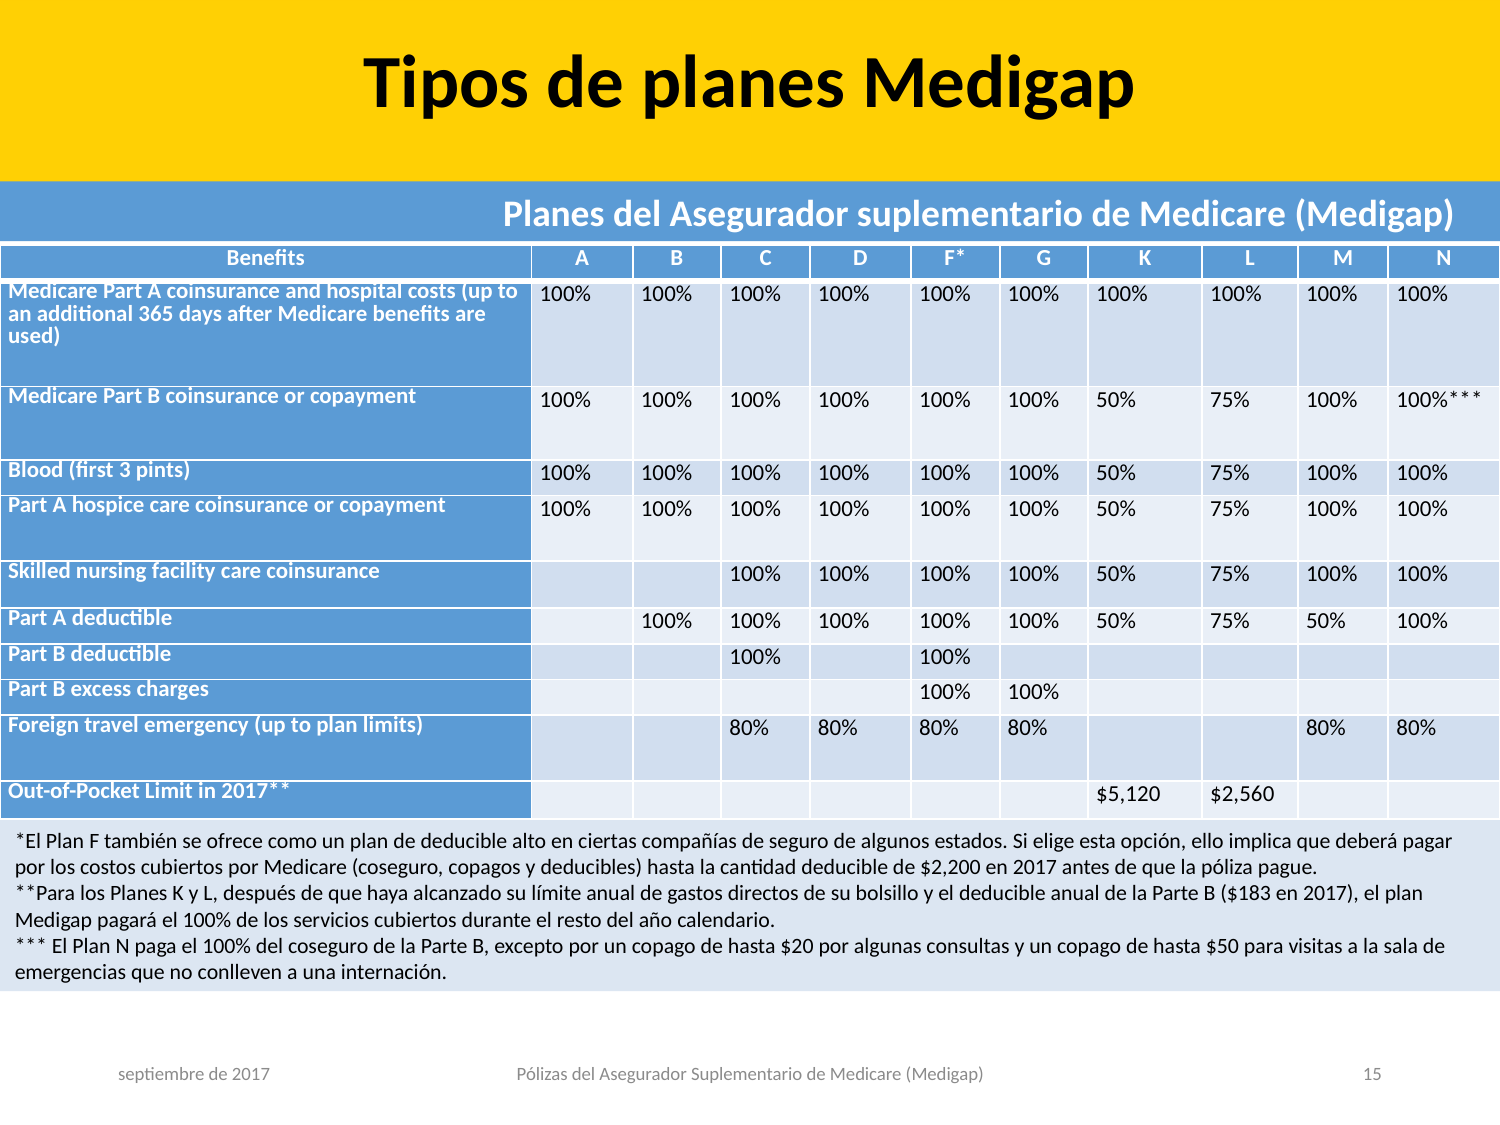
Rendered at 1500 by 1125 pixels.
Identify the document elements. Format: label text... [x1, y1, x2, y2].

table_cell 100% [1299, 284, 1387, 386]
picture [0, 992, 1500, 1125]
table_cell 100% [912, 562, 999, 607]
table_cell 100% [1001, 461, 1087, 495]
table_cell 100% [912, 645, 999, 679]
table_cell 50% [1089, 609, 1201, 643]
table_cell 80% [1389, 716, 1499, 780]
table_cell 100% [722, 609, 809, 643]
table_cell 100% [912, 680, 999, 714]
table_cell 75% [1203, 496, 1297, 560]
table_cell 100% [912, 461, 999, 495]
table_cell 50% [1089, 562, 1201, 607]
table_cell 100% [1001, 387, 1087, 459]
table_header C [722, 246, 809, 278]
table_cell [634, 716, 720, 780]
table_cell [1203, 716, 1297, 780]
table_cell 100% [722, 496, 809, 560]
table_cell Part A deductible [1, 609, 531, 643]
table_header A [532, 246, 632, 278]
table_cell 100% [912, 609, 999, 643]
table_cell 100% [532, 461, 632, 495]
table_header Benefits [1, 246, 531, 278]
table_cell 75% [1203, 461, 1297, 495]
table_cell [1089, 716, 1201, 780]
table_cell 100% [1001, 680, 1087, 714]
table_cell Part B excess charges [1, 680, 531, 714]
table_cell [1299, 680, 1387, 714]
table_cell [634, 680, 720, 714]
table_header F* [912, 246, 999, 278]
footer Pólizas del Asegurador Suplementario de Medicare (Medigap) [496, 1042, 1004, 1103]
table_cell [634, 782, 720, 818]
table_cell [1299, 645, 1387, 679]
table_cell 100% [1389, 496, 1499, 560]
table_cell 100% [1389, 609, 1499, 643]
table_cell $2,560 [1203, 782, 1297, 818]
table_cell 100% [1001, 284, 1087, 386]
slide_number 15 [1059, 1042, 1397, 1103]
table_cell Part A hospice care coinsurance or copayment [1, 496, 531, 560]
table_cell [1299, 782, 1387, 818]
table_cell 100% [1001, 496, 1087, 560]
table_header G [1001, 246, 1087, 278]
table_cell [1089, 680, 1201, 714]
table_cell 100% [722, 387, 809, 459]
table_cell 100% [722, 461, 809, 495]
table_cell 100% [1389, 284, 1499, 386]
table_cell [1389, 645, 1499, 679]
table_cell 100% [811, 461, 910, 495]
table_cell 100% [1299, 496, 1387, 560]
table_cell [1001, 645, 1087, 679]
picture [0, 0, 1500, 181]
table_cell [722, 782, 809, 818]
table_cell 100% [1389, 562, 1499, 607]
table_cell 100% [722, 284, 809, 386]
table_header D [811, 246, 910, 278]
table_cell 100% [811, 387, 910, 459]
table_cell 100% [811, 284, 910, 386]
table_cell Blood (first 3 pints) [1, 461, 531, 495]
table_cell [532, 562, 632, 607]
title Tipos de planes Medigap [103, 0, 1397, 167]
table_cell 100% [532, 387, 632, 459]
table_cell 100% [1299, 562, 1387, 607]
table_header M [1299, 246, 1387, 278]
table_header B [634, 246, 720, 278]
table_cell [1001, 782, 1087, 818]
table_cell 80% [722, 716, 809, 780]
table_cell [532, 680, 632, 714]
table_cell 100% [1001, 562, 1087, 607]
table_cell 50% [1299, 609, 1387, 643]
table_header L [1203, 246, 1297, 278]
table_cell [634, 562, 720, 607]
table_cell 100% [1089, 284, 1201, 386]
table_cell [634, 645, 720, 679]
table_cell 100% [912, 284, 999, 386]
table_cell Medicare Part A coinsurance and hospital costs (up to an additional 365 days after Medicare benefits are used) [1, 284, 531, 386]
table_cell [1389, 680, 1499, 714]
slide_number septiembre de 2017 [103, 1042, 441, 1103]
table_cell 100% [532, 496, 632, 560]
table_cell 75% [1203, 387, 1297, 459]
table_header K [1089, 246, 1201, 278]
table_cell [1203, 645, 1297, 679]
table_cell Out-of-Pocket Limit in 2017** [1, 782, 531, 818]
table_cell 100% [532, 284, 632, 386]
table_cell Part B deductible [1, 645, 531, 679]
table_cell 100% [722, 645, 809, 679]
table_header N [1389, 246, 1499, 278]
table_cell 100% [811, 609, 910, 643]
table_cell [1089, 645, 1201, 679]
table_cell 75% [1203, 609, 1297, 643]
table_cell 50% [1089, 496, 1201, 560]
table_cell 100% [634, 609, 720, 643]
text_box *El Plan F también se ofrece como un plan de deducible alto en ciertas compañías de seguro de algunos estados. Si elige esta opción, ello implica que deberá pagar por los costos cubiertos por Medicare (coseguro, copagos y deducibles) hasta la cantidad deducible de $2,200 en 2017 antes de que la póliza pague. **Para los Planes K y L, después de que haya alcanzado su límite anual de gastos directos de su bolsillo y el deducible anual de la Parte B ($183 en 2017), el plan Medigap pagará el 100% de los servicios cubiertos durante el resto del año calendario. *** El Plan N paga el 100% del coseguro de la Parte B, excepto por un copago de hasta $20 por algunas consultas y un copago de hasta $50 para visitas a la sala de emergencias que no conlleven a una internación. [0, 820, 1500, 992]
table_cell [532, 609, 632, 643]
table_cell 50% [1089, 387, 1201, 459]
table_cell 100% [1299, 461, 1387, 495]
table_cell Foreign travel emergency (up to plan limits) [1, 716, 531, 780]
table_cell 50% [1089, 461, 1201, 495]
table_cell 100% [634, 461, 720, 495]
table_cell 75% [1203, 562, 1297, 607]
table_cell Skilled nursing facility care coinsurance [1, 562, 531, 607]
table_cell 100% [722, 562, 809, 607]
table_cell 100% [811, 496, 910, 560]
table_cell 100%*** [1389, 387, 1499, 459]
table_cell 80% [1001, 716, 1087, 780]
table_cell [811, 782, 910, 818]
table_cell 100% [634, 496, 720, 560]
table_cell [722, 680, 809, 714]
table_cell [1203, 680, 1297, 714]
table_cell $5,120 [1089, 782, 1201, 818]
table_cell [811, 645, 910, 679]
table_cell 80% [912, 716, 999, 780]
table_cell 100% [912, 387, 999, 459]
table_cell [1389, 782, 1499, 818]
table_cell Medicare Part B coinsurance or copayment [1, 387, 531, 459]
table_cell 100% [1299, 387, 1387, 459]
table_cell 100% [811, 562, 910, 607]
table_cell [532, 716, 632, 780]
table_cell [912, 782, 999, 818]
table_cell 100% [634, 387, 720, 459]
text_box Planes del Asegurador suplementario de Medicare (Medigap) [0, 181, 1500, 242]
table_cell 80% [1299, 716, 1387, 780]
table_cell [532, 782, 632, 818]
table_cell 100% [1389, 461, 1499, 495]
table_cell 100% [1203, 284, 1297, 386]
table_cell 100% [912, 496, 999, 560]
table_cell 100% [1001, 609, 1087, 643]
table_cell [532, 645, 632, 679]
table_cell 80% [811, 716, 910, 780]
table_cell 100% [634, 284, 720, 386]
table_cell [811, 680, 910, 714]
